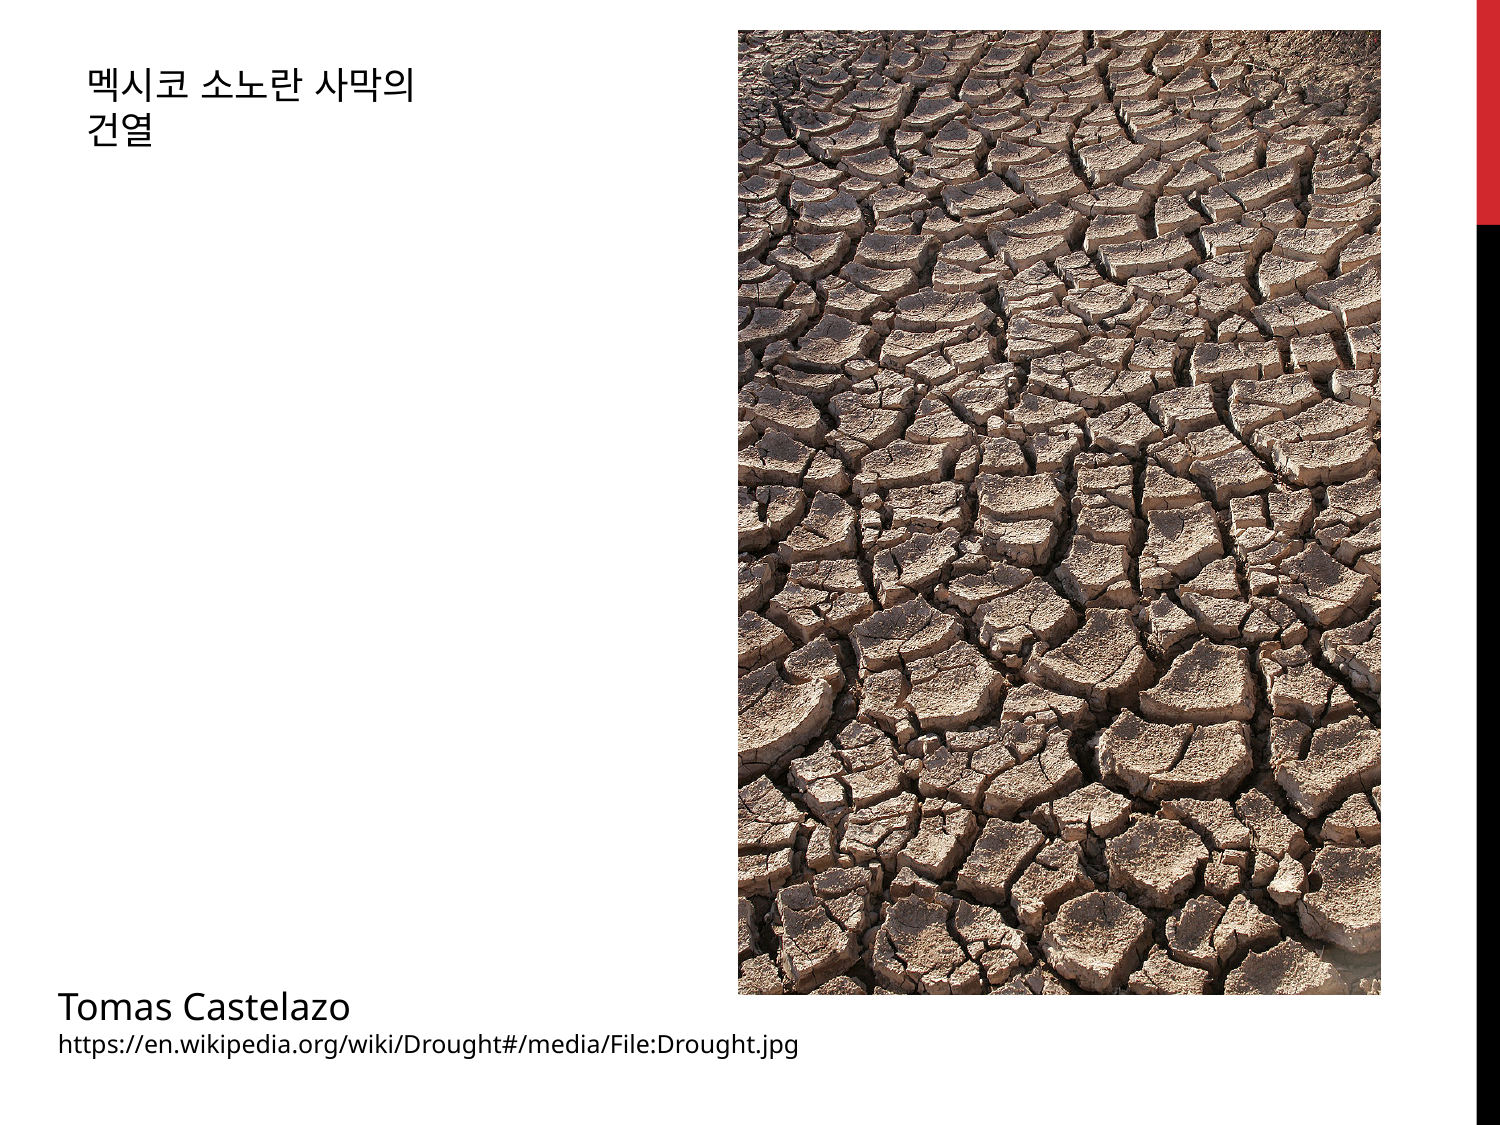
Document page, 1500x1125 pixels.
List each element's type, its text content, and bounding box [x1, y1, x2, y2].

text_box 멕시코 소노란 사막의 건열 [71, 54, 433, 160]
picture [737, 30, 1382, 996]
text_box Tomas Castelazo https://en.wikipedia.org/wiki/Drought#/media/File:Drought.jpg [43, 975, 816, 1066]
